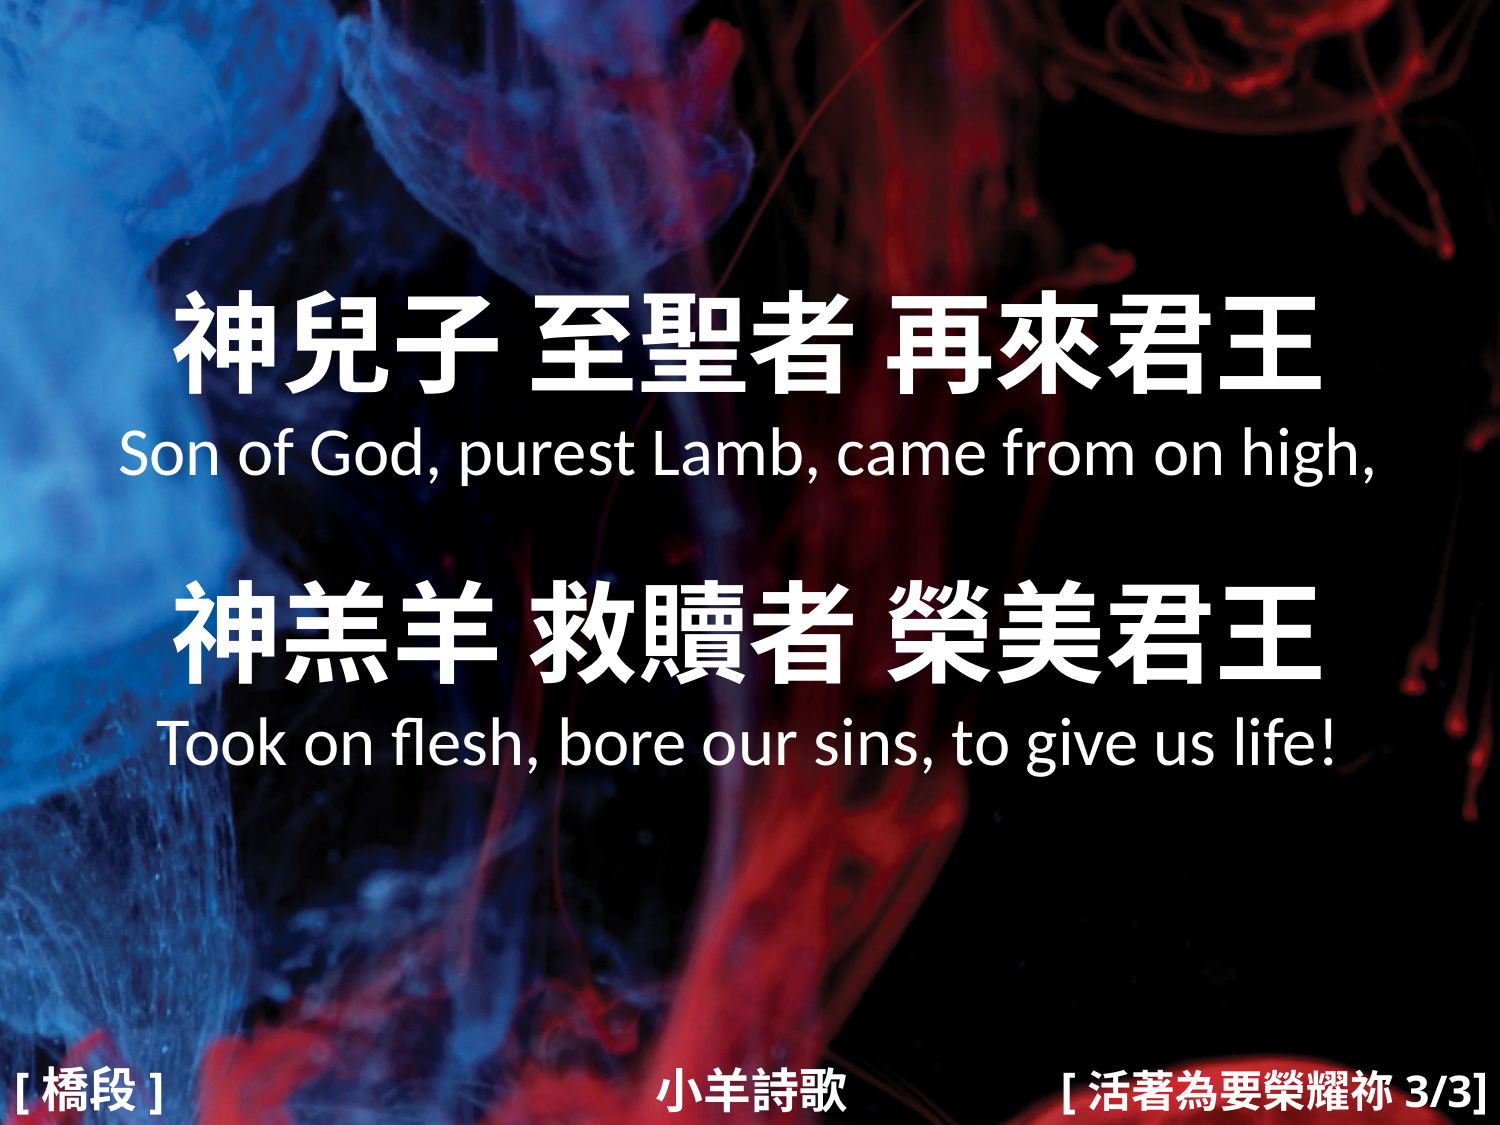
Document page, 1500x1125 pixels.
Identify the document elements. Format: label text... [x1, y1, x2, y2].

text_box [活著為要榮耀祢3/3] [205, 1052, 1500, 1125]
picture [0, 0, 1500, 1052]
text_box 神兒子 至聖者 再來君王 Son of God, purest Lamb, came from on high, 神羔羊 救贖者 榮美君王 Took on flesh, bore our sins, to give us life! [0, 267, 1499, 931]
text_box [橋段] [0, 1052, 205, 1125]
